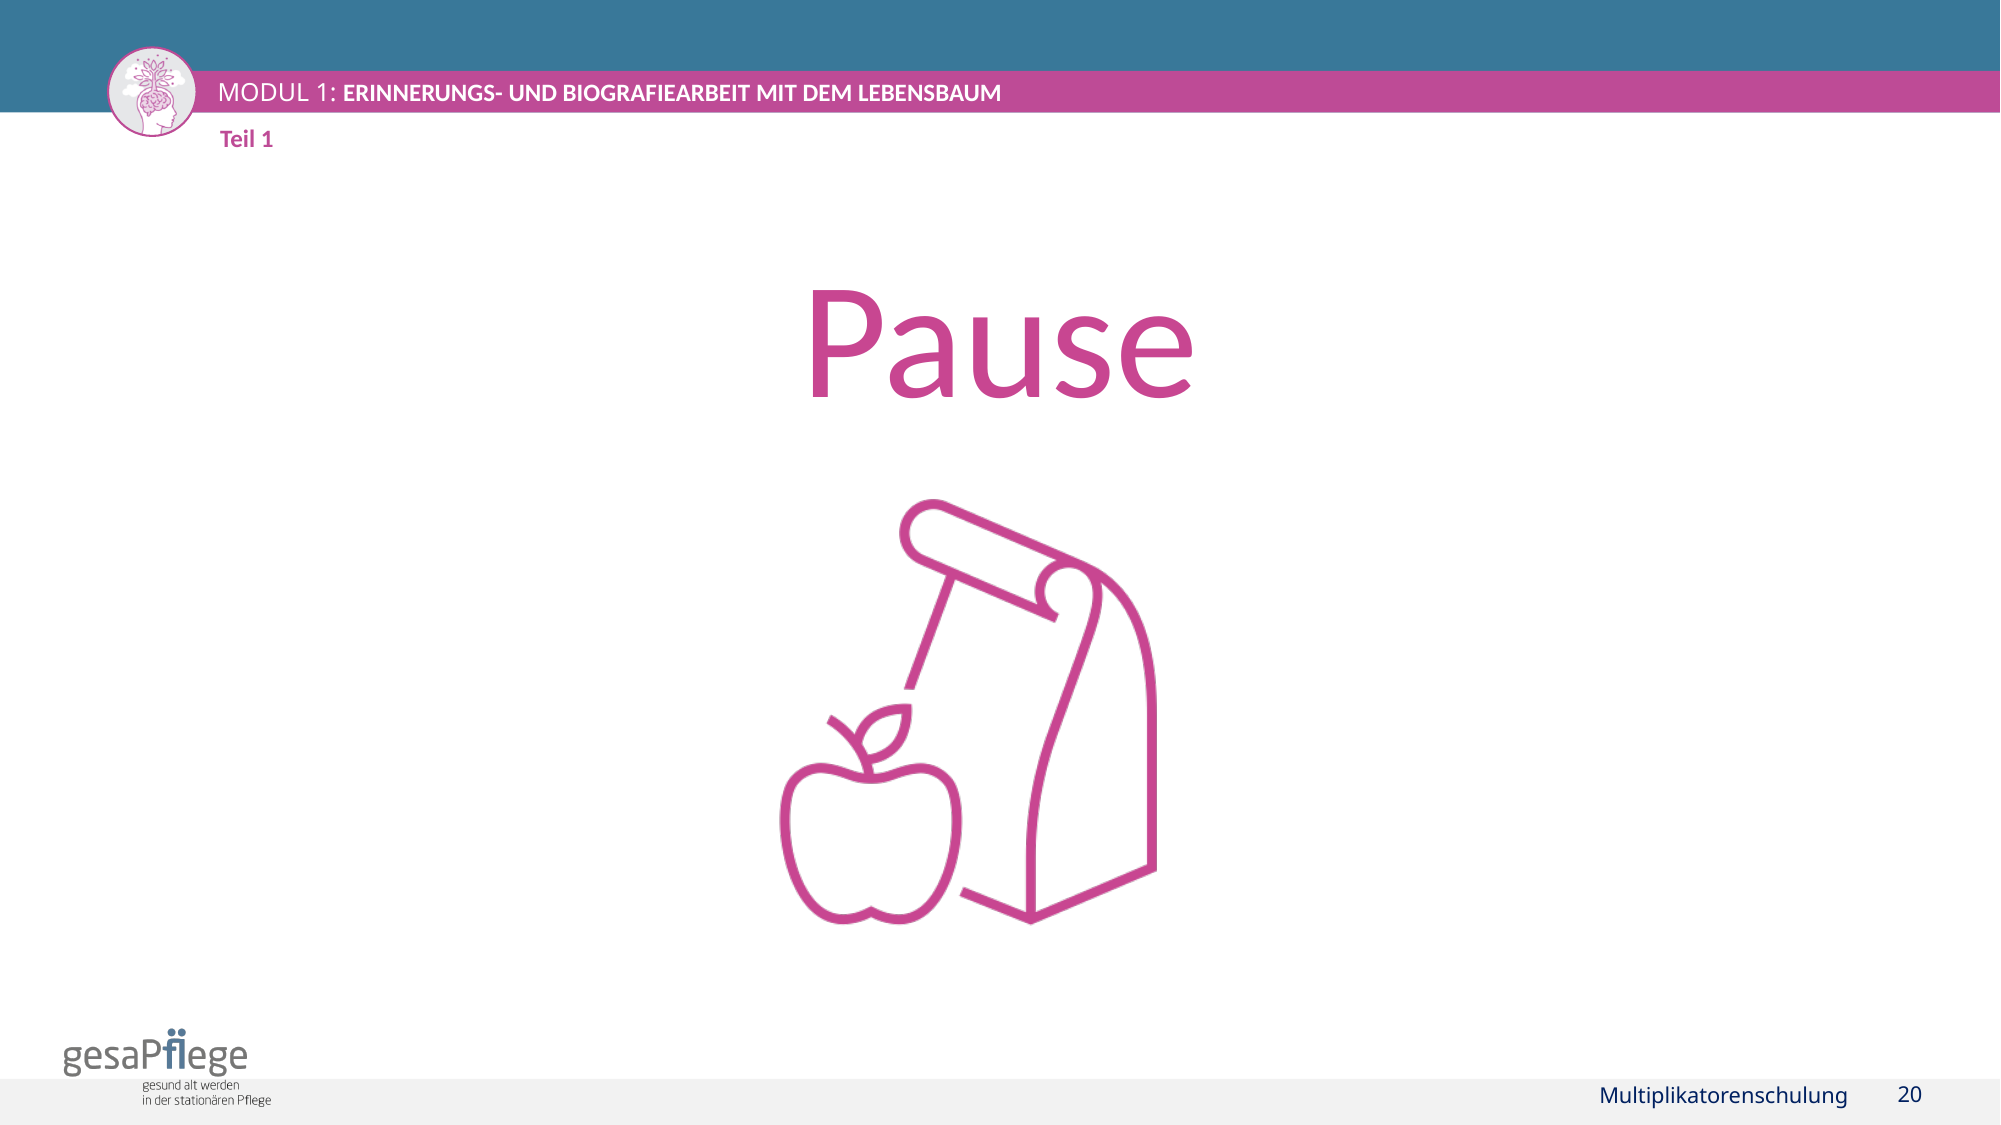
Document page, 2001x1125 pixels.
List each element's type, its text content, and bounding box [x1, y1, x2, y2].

footer Multiplikatorenschulung [1111, 1076, 1863, 1114]
picture [738, 476, 1207, 945]
list Teil 1 [208, 120, 428, 153]
picture [62, 1027, 272, 1108]
slide_number 20 [1863, 1076, 1938, 1114]
